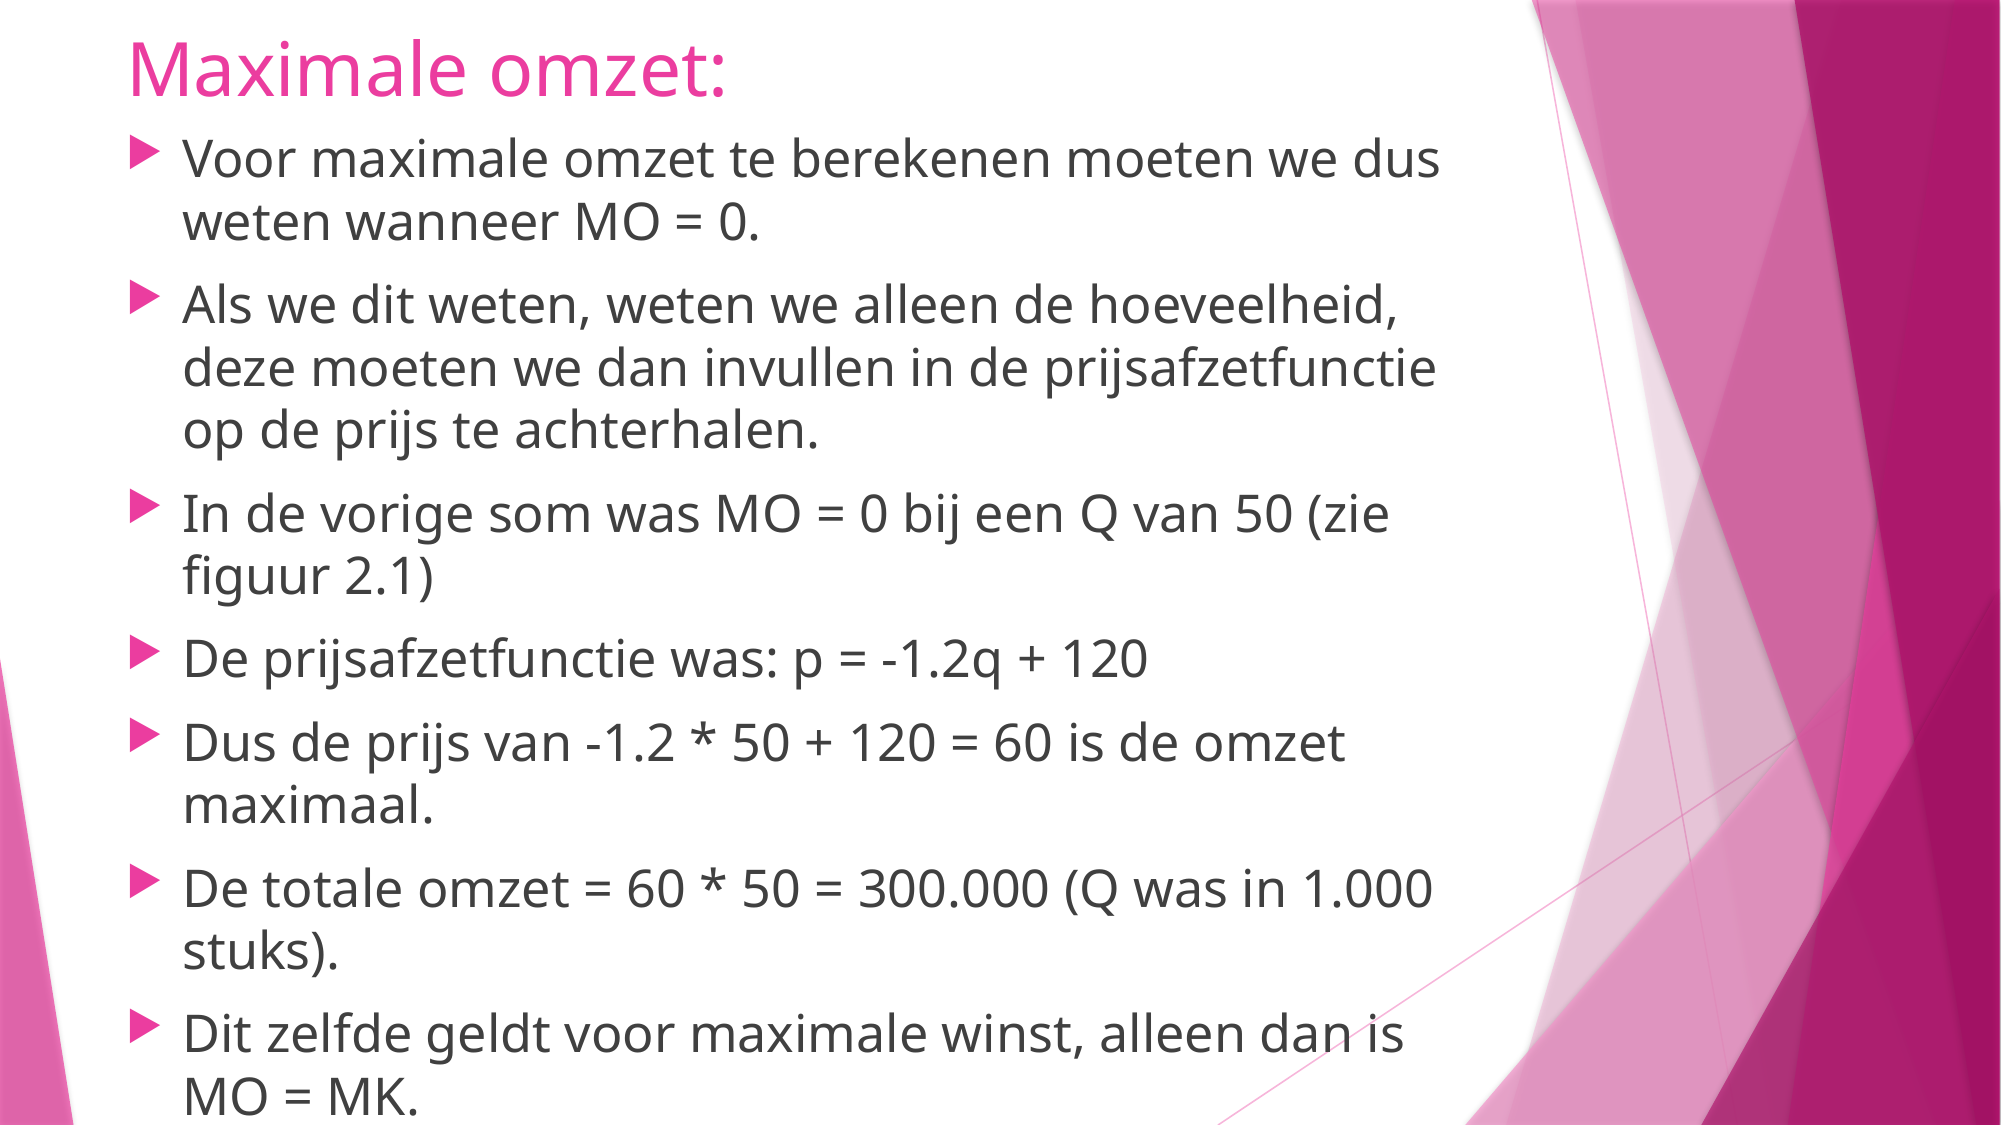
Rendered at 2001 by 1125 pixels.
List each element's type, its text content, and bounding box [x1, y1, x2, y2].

title Maximale omzet: [111, 13, 1522, 118]
list Voor maximale omzet te berekenen moeten we dus weten wanneer MO = 0. Als we dit weten, weten we alleen de hoeveelheid, deze moeten we dan invullen in de prijsafzetfunctie op de prijs te achterhalen. In de vorige som was MO = 0 bij een Q van 50 (zie figuur 2.1) De prijsafzetfunctie was: p = -1.2q + 120 Dus de prijs van -1.2 * 50 + 120 = 60 is de omzet maximaal. De totale omzet = 60 * 50 = 300.000 (Q was in 1.000 stuks). Dit zelfde geldt voor maximale winst, alleen dan is MO = MK. [111, 118, 1522, 991]
